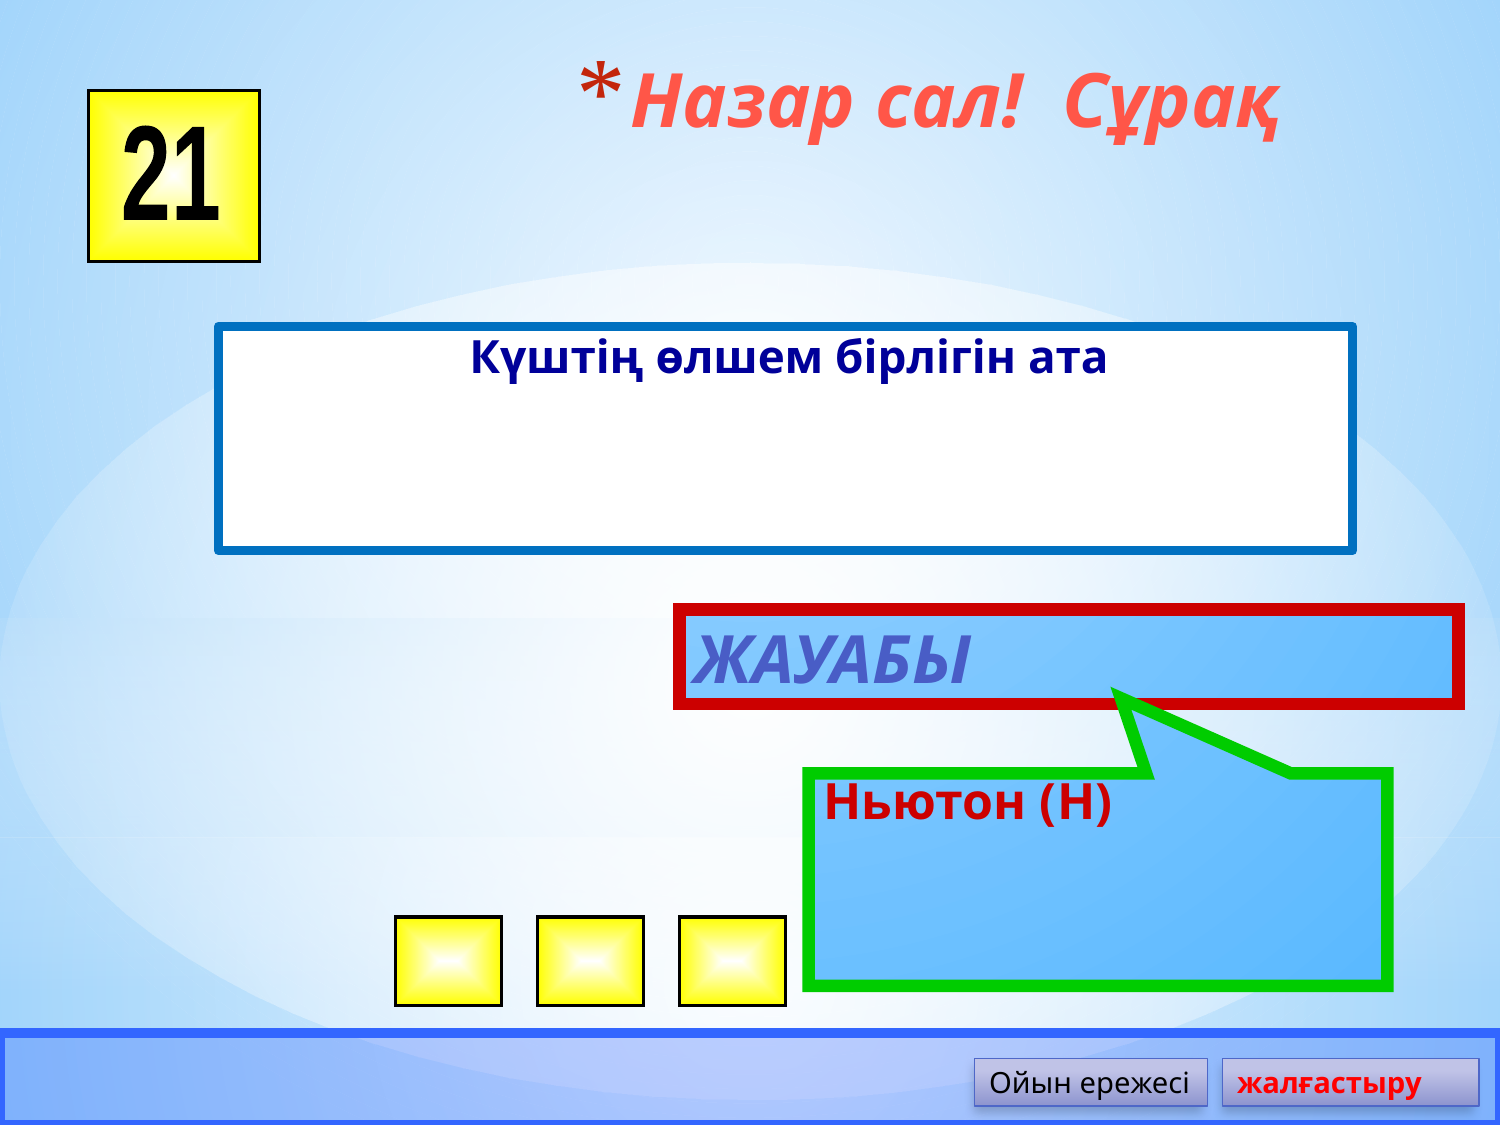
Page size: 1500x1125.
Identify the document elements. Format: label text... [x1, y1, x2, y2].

text_box [395, 916, 502, 1006]
text_box жалғастыру [1222, 1058, 1480, 1107]
text_box Ньютон (Н) [808, 698, 1388, 986]
list Күштің өлшем бірлігін ата [217, 325, 1354, 552]
title Назар сал! Сұрақ [360, 45, 1317, 185]
text_box Жауабы [679, 609, 1459, 704]
text_box [0, 1033, 1500, 1125]
text_box Ойын ережесі [974, 1058, 1208, 1107]
text_box [679, 916, 786, 1006]
text_box [88, 90, 260, 262]
text_box [537, 916, 644, 1006]
